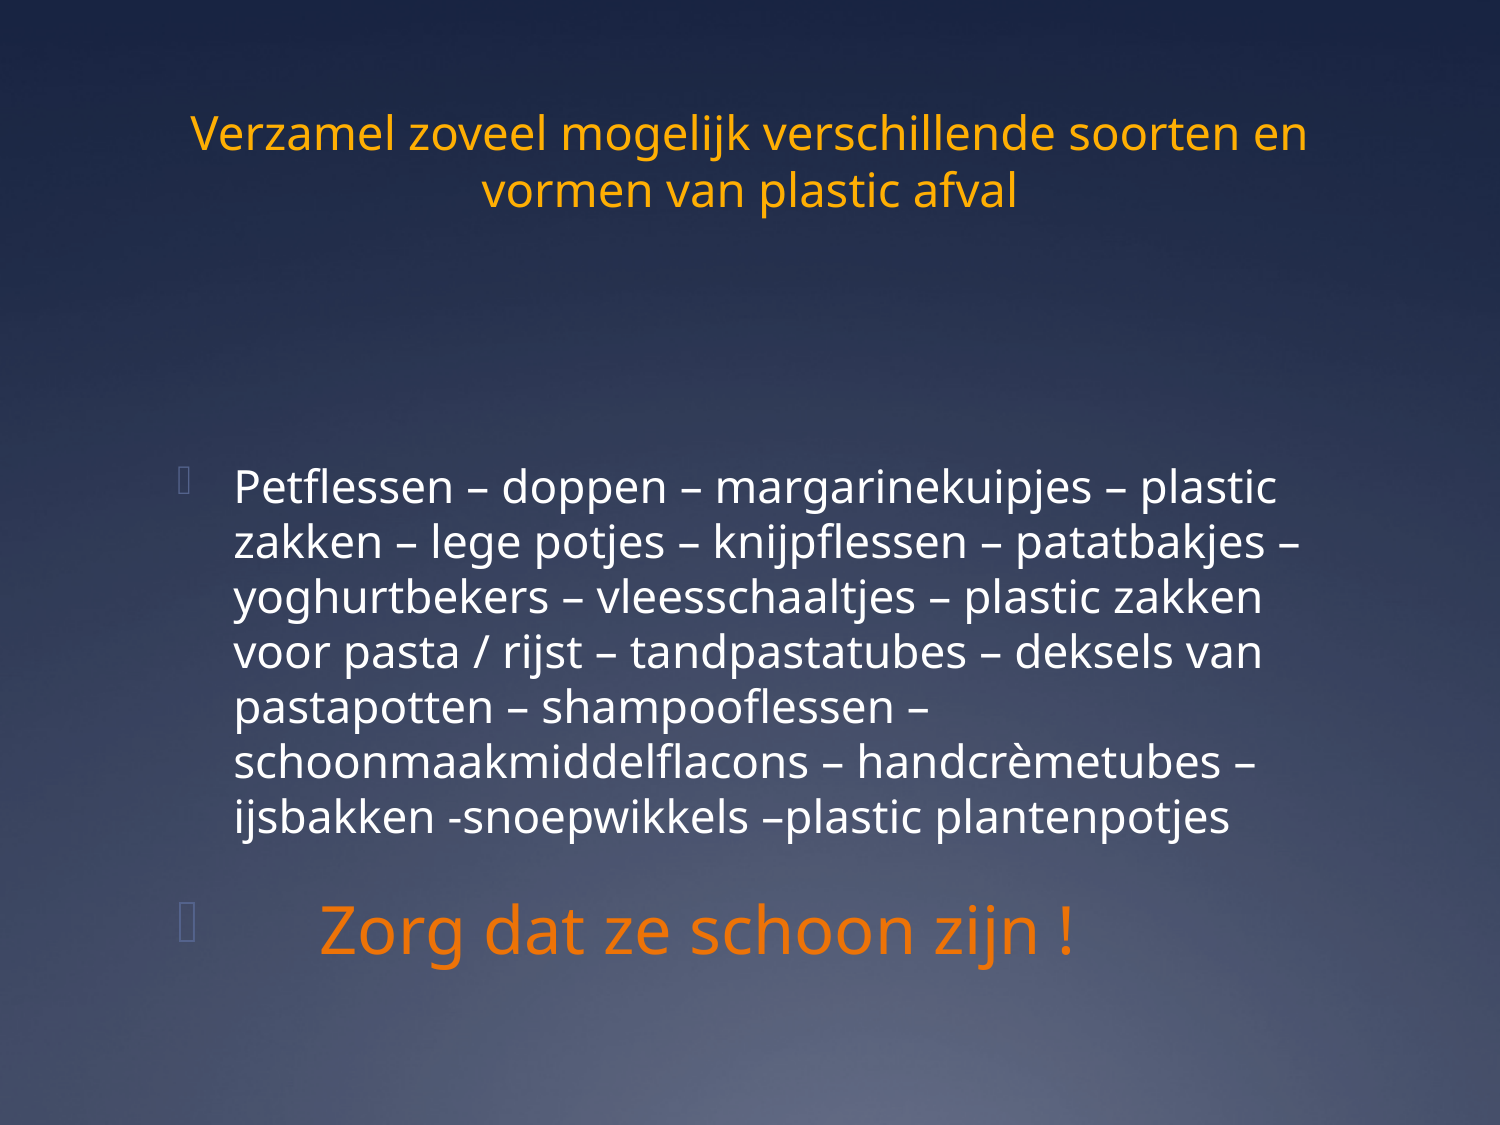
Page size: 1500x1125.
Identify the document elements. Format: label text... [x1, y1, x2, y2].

title Verzamel zoveel mogelijk verschillende soorten en vormen van plastic afval [100, 95, 1400, 225]
list Petflessen – doppen – margarinekuipjes – plastic zakken – lege potjes – knijpflessen – patatbakjes – yoghurtbekers – vleesschaaltjes – plastic zakken voor pasta / rijst – tandpastatubes – deksels van pastapotten – shampooflessen – schoonmaakmiddelflacons – handcrèmetubes – ijsbakken -snoepwikkels –plastic plantenpotjes Zorg dat ze schoon zijn ! [162, 450, 1338, 1088]
